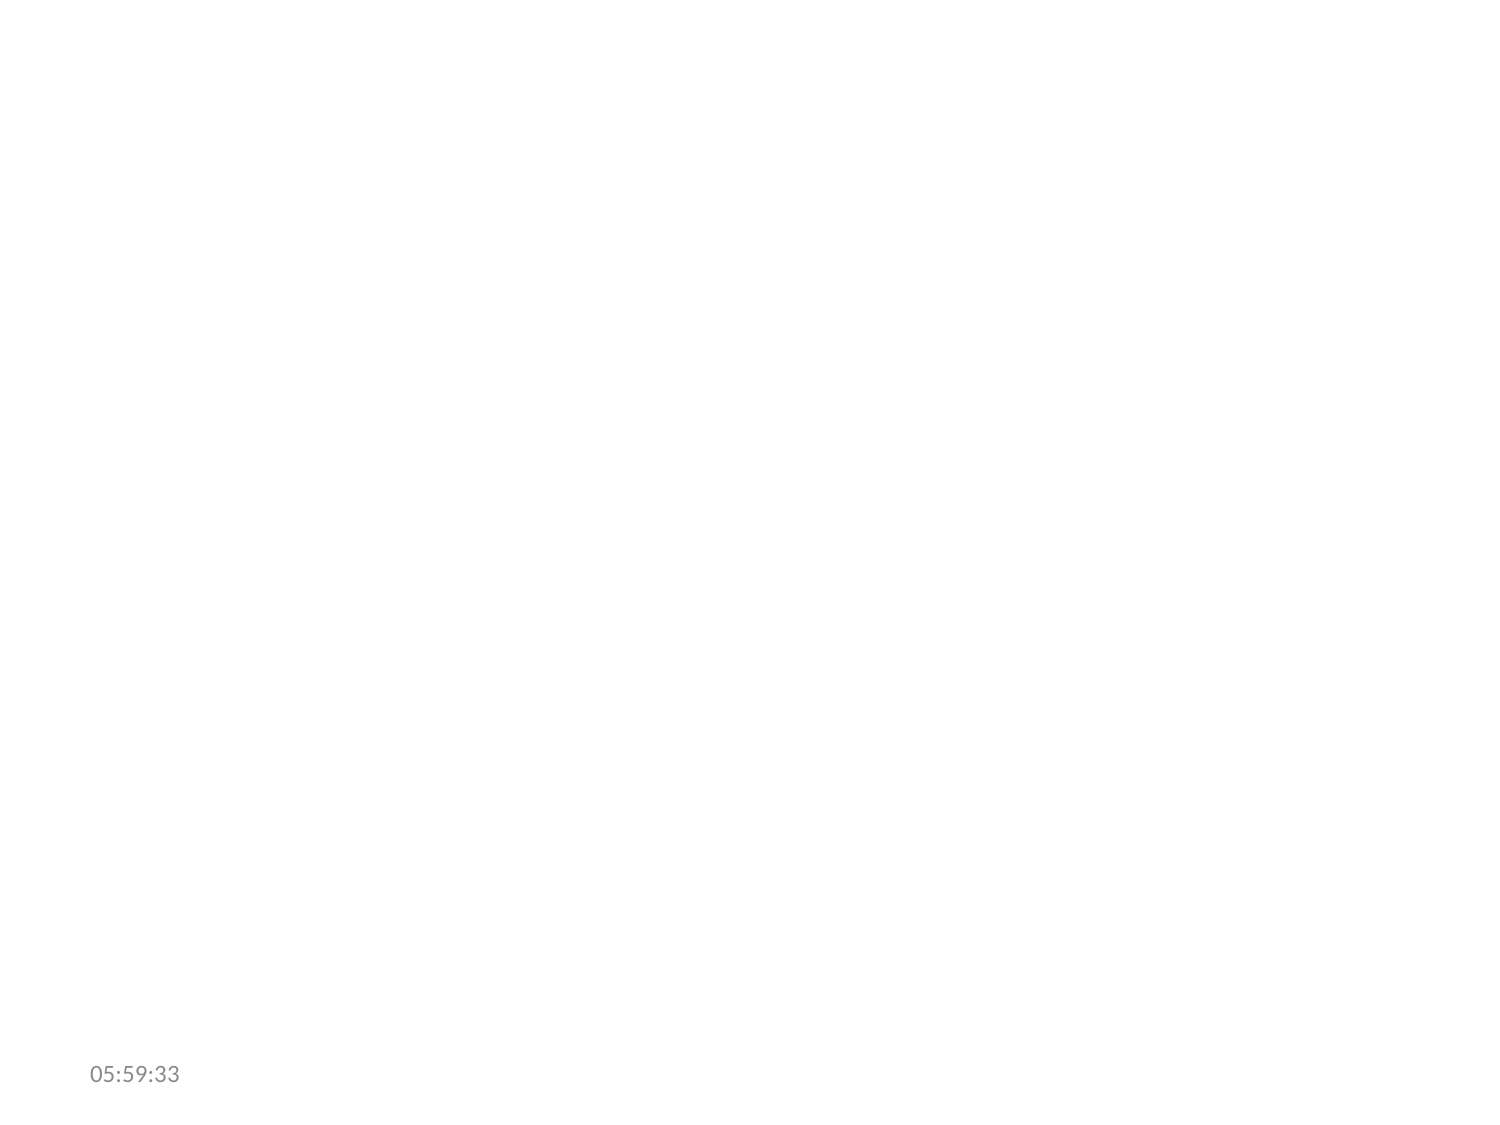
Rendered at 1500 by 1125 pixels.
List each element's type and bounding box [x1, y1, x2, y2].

slide_number [75, 1042, 425, 1103]
